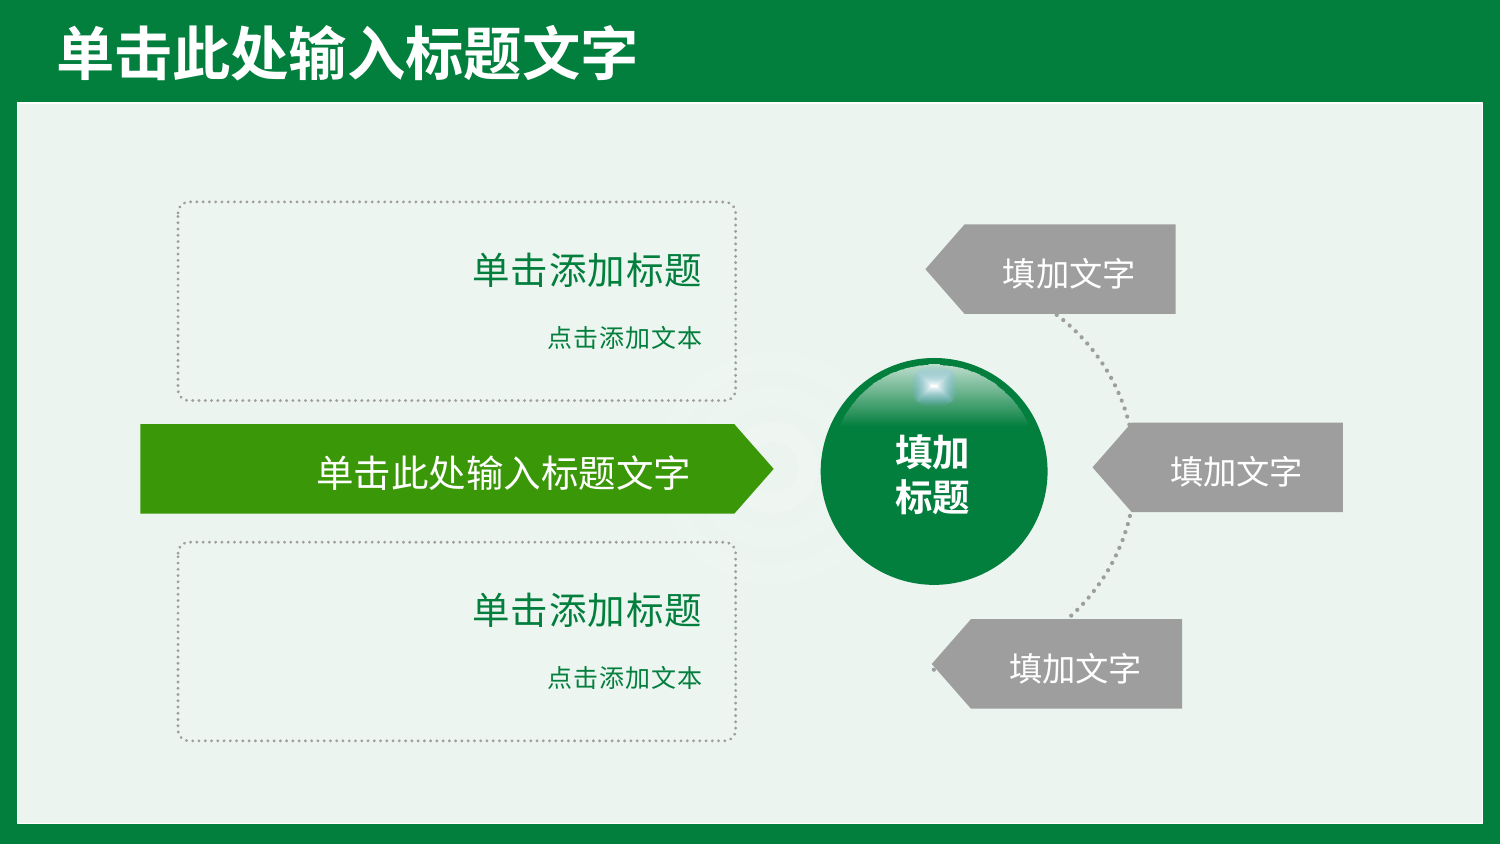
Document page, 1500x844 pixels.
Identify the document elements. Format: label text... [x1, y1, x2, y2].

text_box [1092, 422, 1344, 513]
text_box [177, 201, 736, 401]
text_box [925, 224, 1176, 315]
text_box [140, 424, 615, 514]
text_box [931, 618, 1183, 709]
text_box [177, 541, 736, 742]
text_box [620, 315, 926, 620]
text_box [931, 322, 1129, 617]
text_box 单击此处输入标题文字 [301, 443, 615, 503]
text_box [820, 357, 1048, 586]
